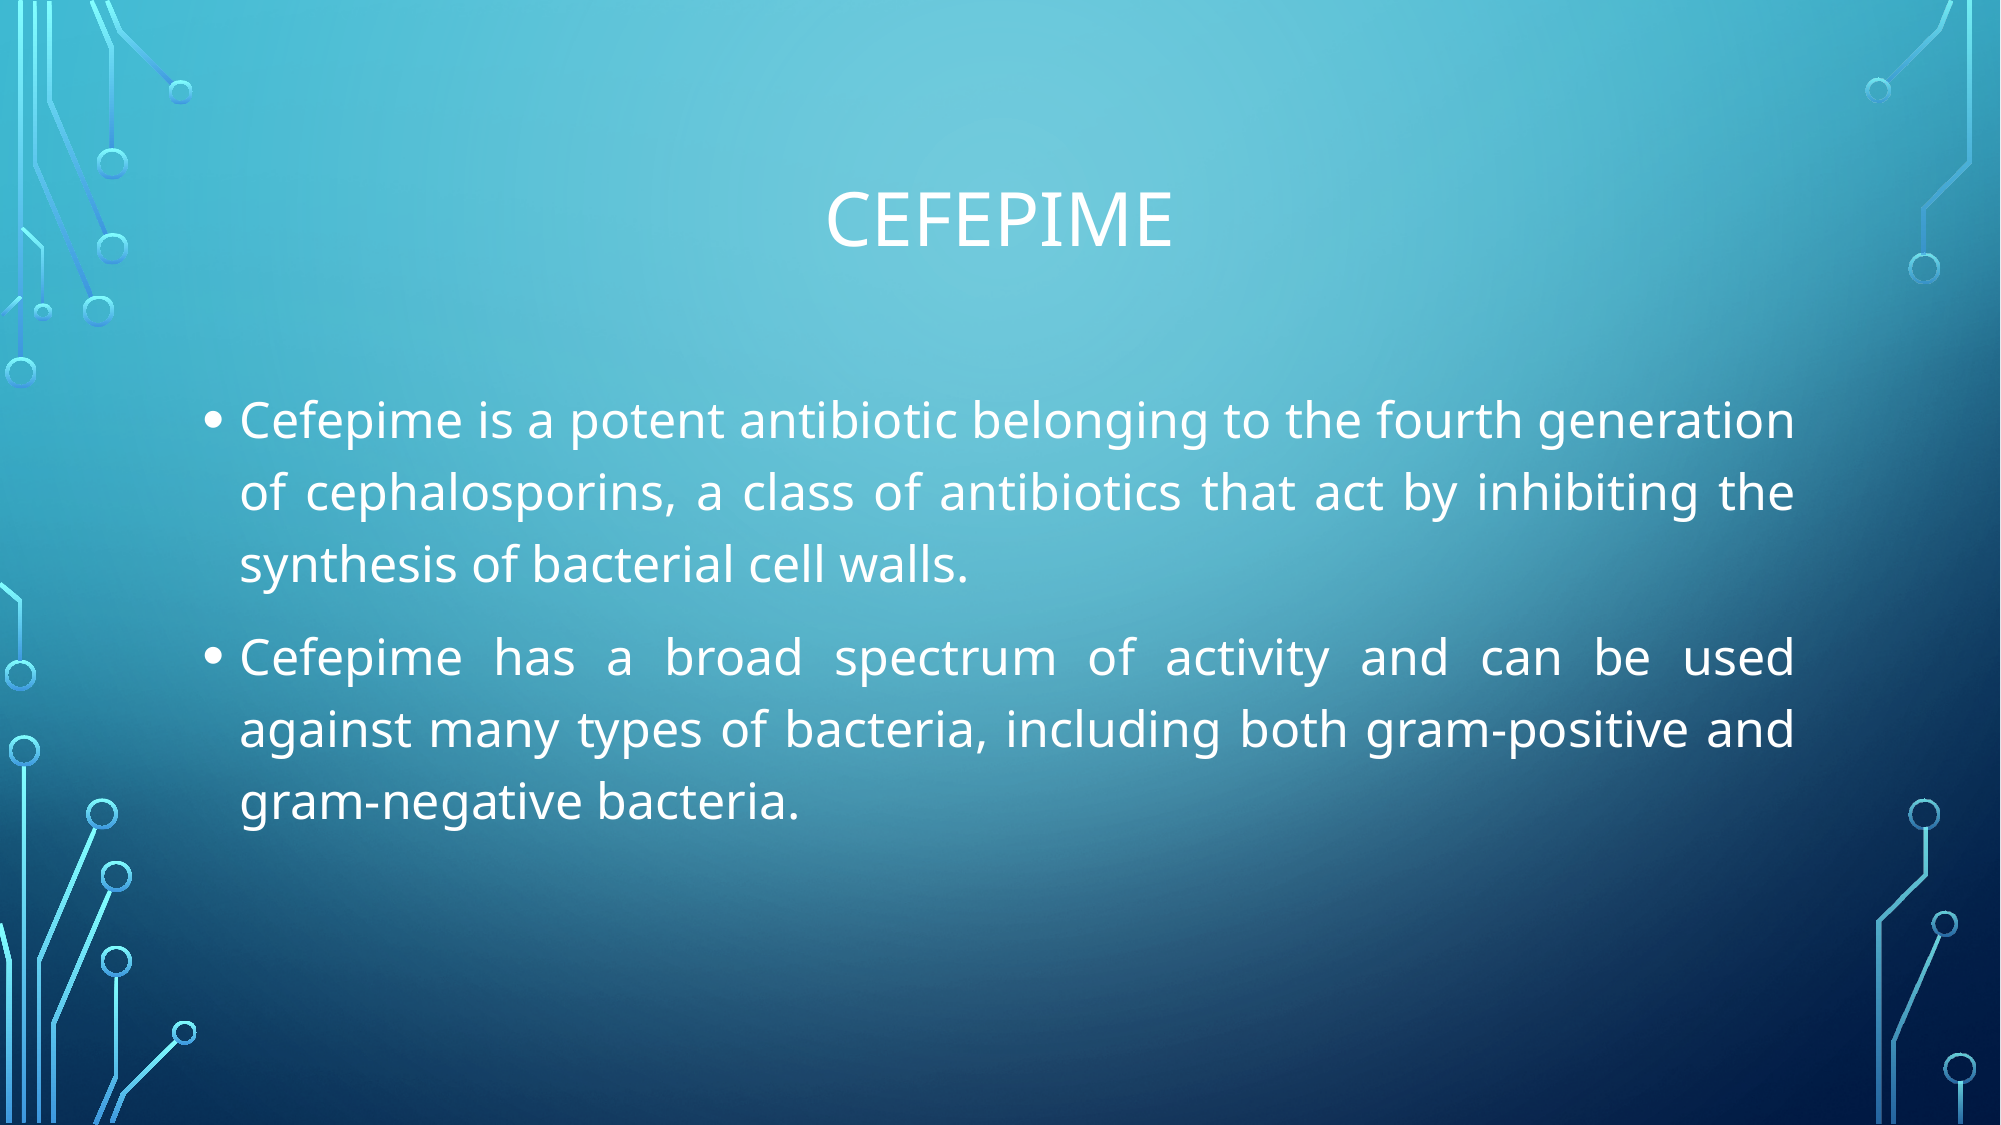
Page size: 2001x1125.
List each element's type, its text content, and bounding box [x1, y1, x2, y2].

title Cefepime [187, 101, 1813, 344]
list Cefepime is a potent antibiotic belonging to the fourth generation of cephalosporins, a class of antibiotics that act by inhibiting the synthesis of bacterial cell walls. Cefepime has a broad spectrum of activity and can be used against many types of bacteria, including both gram-positive and gram-negative bacteria. [187, 369, 1813, 950]
